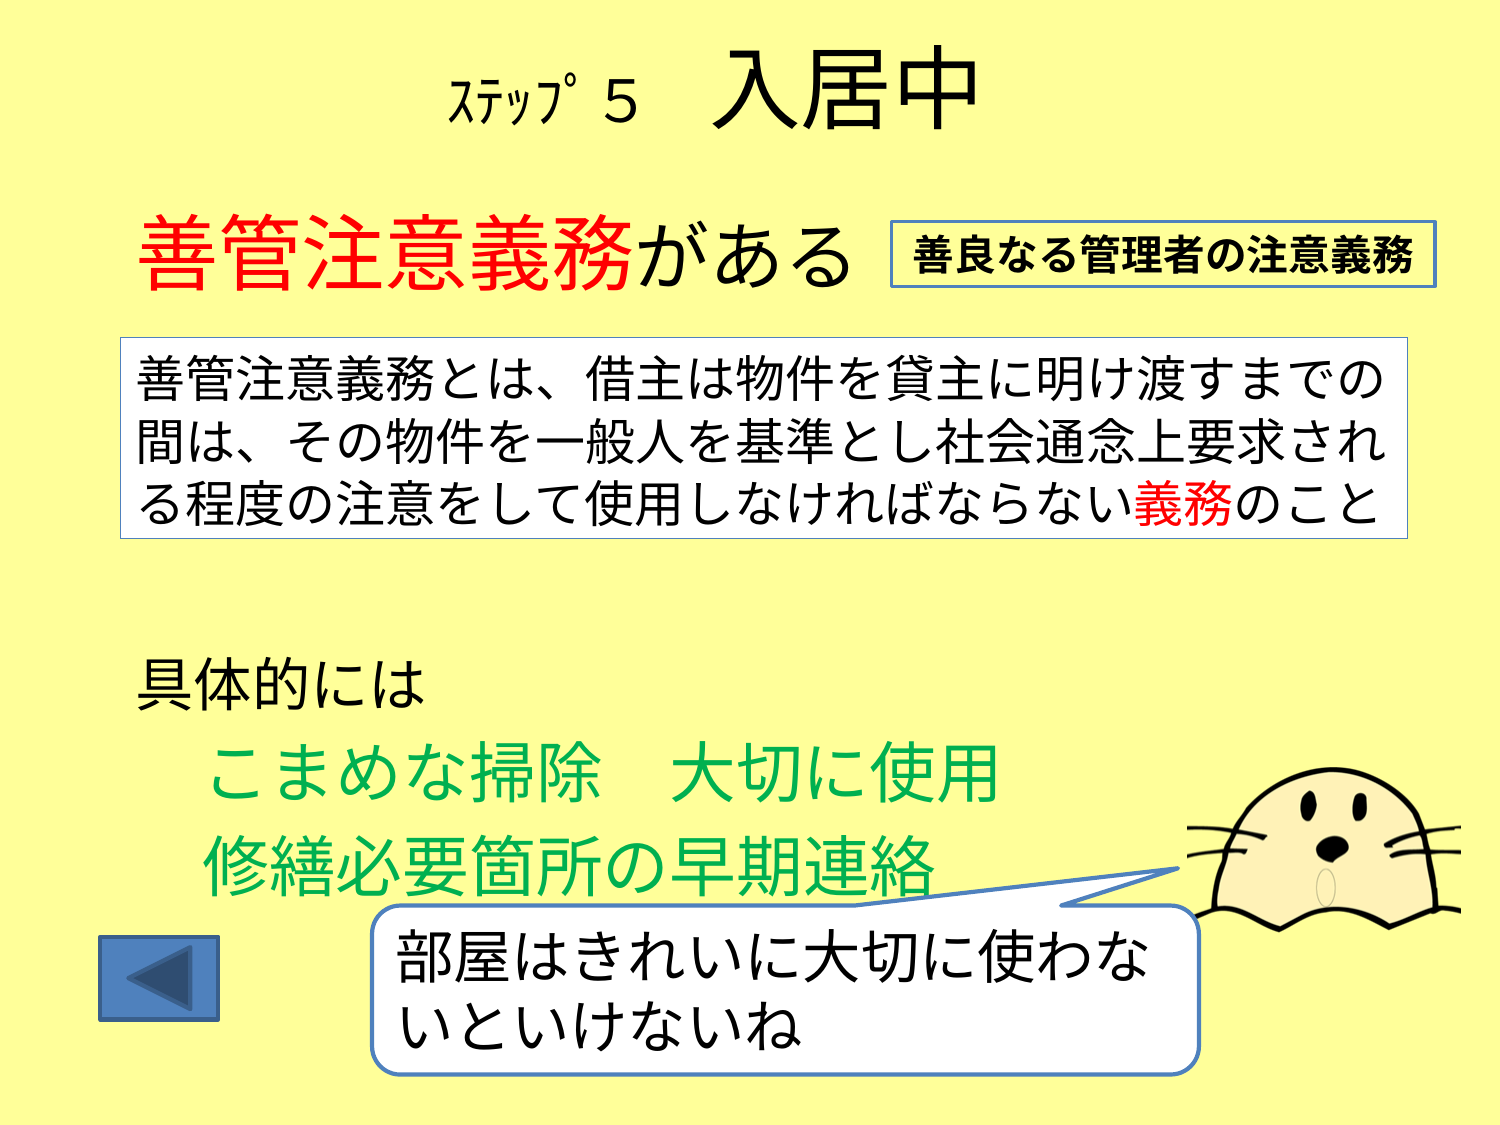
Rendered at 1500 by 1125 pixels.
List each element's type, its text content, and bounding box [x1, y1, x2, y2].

table_cell [341, 746, 395, 799]
table_cell [563, 837, 600, 896]
table_cell [447, 755, 463, 765]
table_cell [674, 742, 731, 801]
table_cell [808, 838, 820, 849]
table_cell [588, 782, 598, 796]
table_cell [559, 742, 599, 763]
table_cell [424, 765, 461, 800]
table_cell [472, 742, 531, 802]
title ｽﾃｯﾌﾟ５ 入居中 [431, 0, 1000, 180]
table_cell [337, 667, 360, 671]
table_cell [140, 700, 157, 710]
text_box 善管注意義務がある [120, 193, 960, 309]
table_cell [673, 839, 732, 896]
picture [1186, 767, 1462, 937]
text_box [98, 935, 220, 1022]
table_cell [357, 837, 374, 850]
table_cell [940, 746, 995, 801]
table_cell [539, 851, 567, 894]
table_cell [196, 658, 210, 710]
table_cell [223, 836, 266, 885]
table_cell [823, 836, 866, 887]
table_cell [406, 838, 465, 896]
table_cell [231, 880, 264, 895]
table_cell [258, 658, 306, 709]
table_cell [272, 836, 332, 896]
table_cell [214, 777, 257, 798]
table_cell [541, 839, 568, 843]
table_cell [890, 742, 933, 802]
table_cell [759, 883, 767, 892]
table_cell [830, 779, 861, 796]
table_cell [386, 859, 398, 880]
table_cell [739, 743, 766, 789]
table_cell [872, 742, 891, 802]
table_cell [218, 751, 253, 756]
table_cell [807, 862, 866, 895]
text_box 部屋はきれいに大切に使わないといけないね [369, 866, 1202, 1077]
table_cell [608, 844, 662, 892]
table_cell [281, 745, 324, 799]
table_cell [758, 747, 798, 801]
table_cell [210, 658, 248, 710]
table_cell [204, 836, 221, 896]
table_cell [339, 840, 391, 895]
table_cell [770, 839, 797, 896]
table_cell [147, 660, 182, 689]
table_cell [811, 747, 821, 799]
table_cell [542, 744, 559, 802]
table_cell [872, 836, 932, 897]
table_cell [833, 753, 859, 757]
table_cell [390, 662, 422, 707]
list 善管注意義務とは、借主は物件を貸主に明け渡すまでの間は、その物件を一般人を基準とし社会通念上要求される程度の注意をして使用しなければならない義務のこと 具体的には こまめな掃除 大切に使用 修繕必要箇所の早期連絡 [120, 337, 1408, 539]
table_cell [739, 836, 771, 895]
table_cell [171, 701, 189, 710]
table_cell [375, 662, 384, 707]
table_cell [409, 744, 439, 786]
table_cell [473, 836, 532, 896]
table_cell [562, 761, 597, 802]
table_cell [318, 662, 327, 707]
text_box 善良なる管理者の注意義務 [891, 221, 1436, 287]
table_cell [334, 691, 362, 705]
